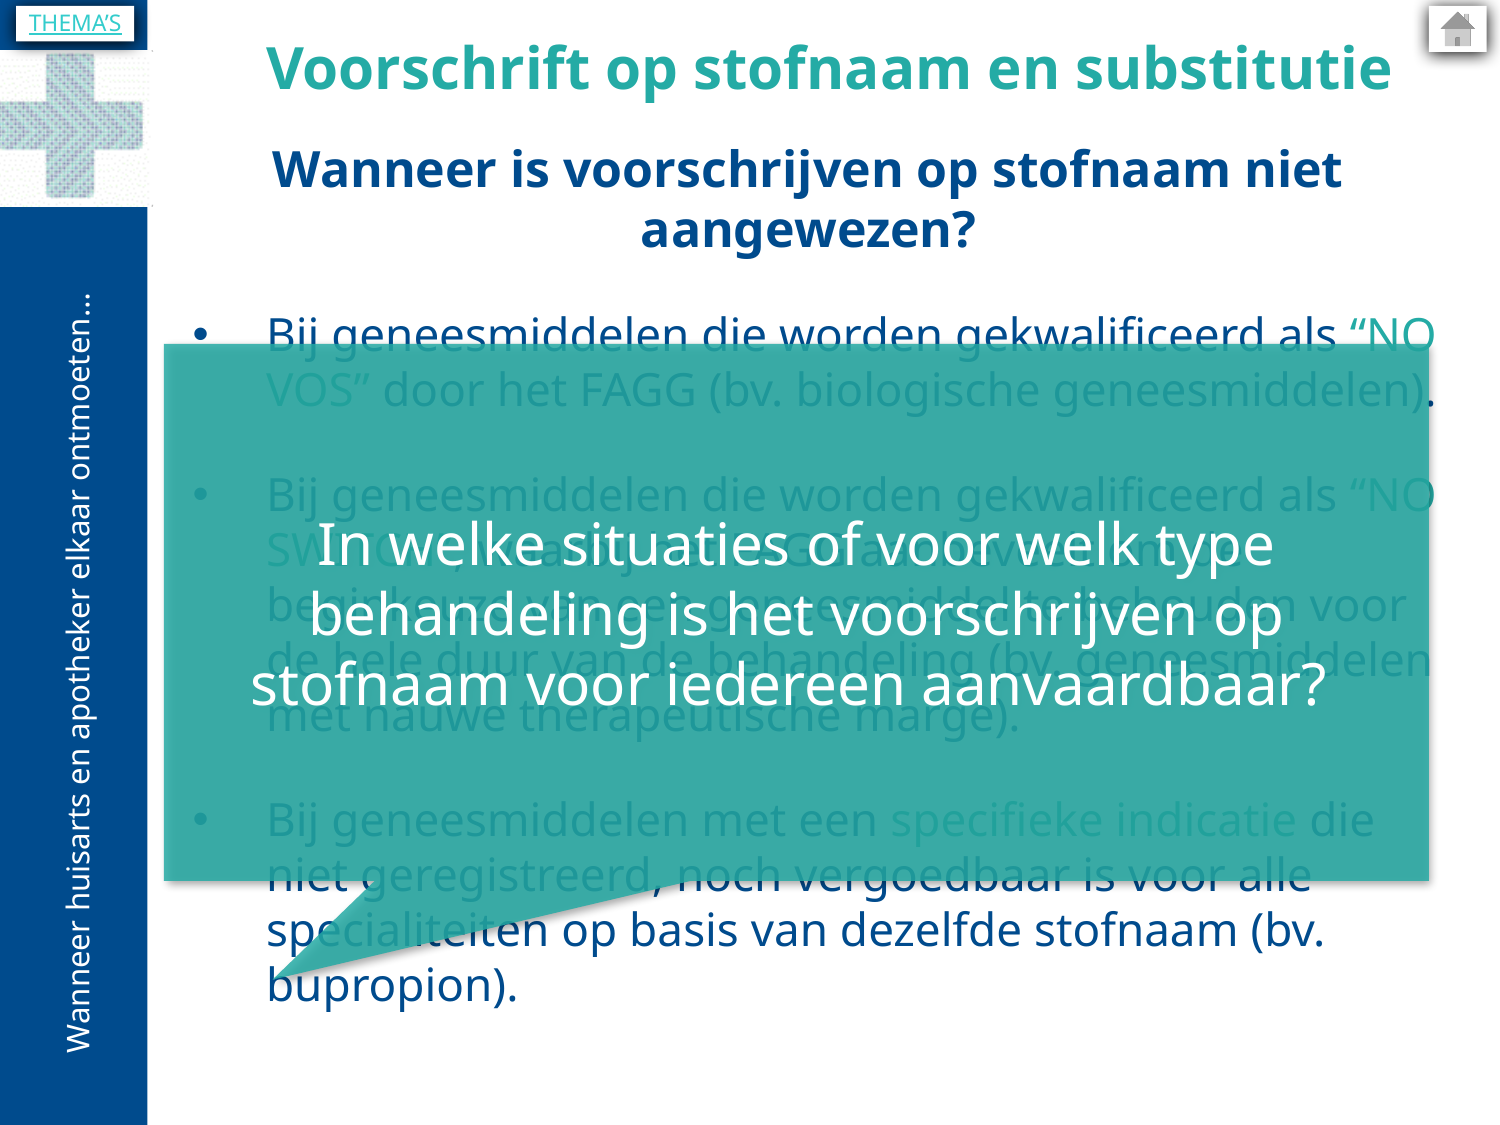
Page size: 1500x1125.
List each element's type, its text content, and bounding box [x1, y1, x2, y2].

text_box Wanneer is voorschrijven op stofnaam niet aangewezen? [159, 129, 1458, 265]
text_box In welke situaties of voor welk type behandeling is het voorschrijven op stofnaam voor iedereen aanvaardbaar? [163, 342, 1430, 981]
picture [0, 50, 154, 207]
list Voorschrift op stofnaam en substitutie [174, 32, 1485, 133]
list Bij geneesmiddelen die worden gekwalificeerd als “NO VOS” door het FAGG (bv. biologische geneesmiddelen). Bij geneesmiddelen die worden gekwalificeerd als “NO SWITCH”, waarbij het FAGG aanbeveelt om de beginkeuze van een geneesmiddel te behouden voor de hele duur van de behandeling (bv. geneesmiddelen met nauwe therapeutische marge). Bij geneesmiddelen met een specifieke indicatie die niet geregistreerd, noch vergoedbaar is voor alle specialiteiten op basis van dezelfde stofnaam (bv. bupropion). [177, 298, 1458, 1125]
text_box THEMA’S [15, 5, 135, 42]
text_box [1428, 5, 1488, 53]
